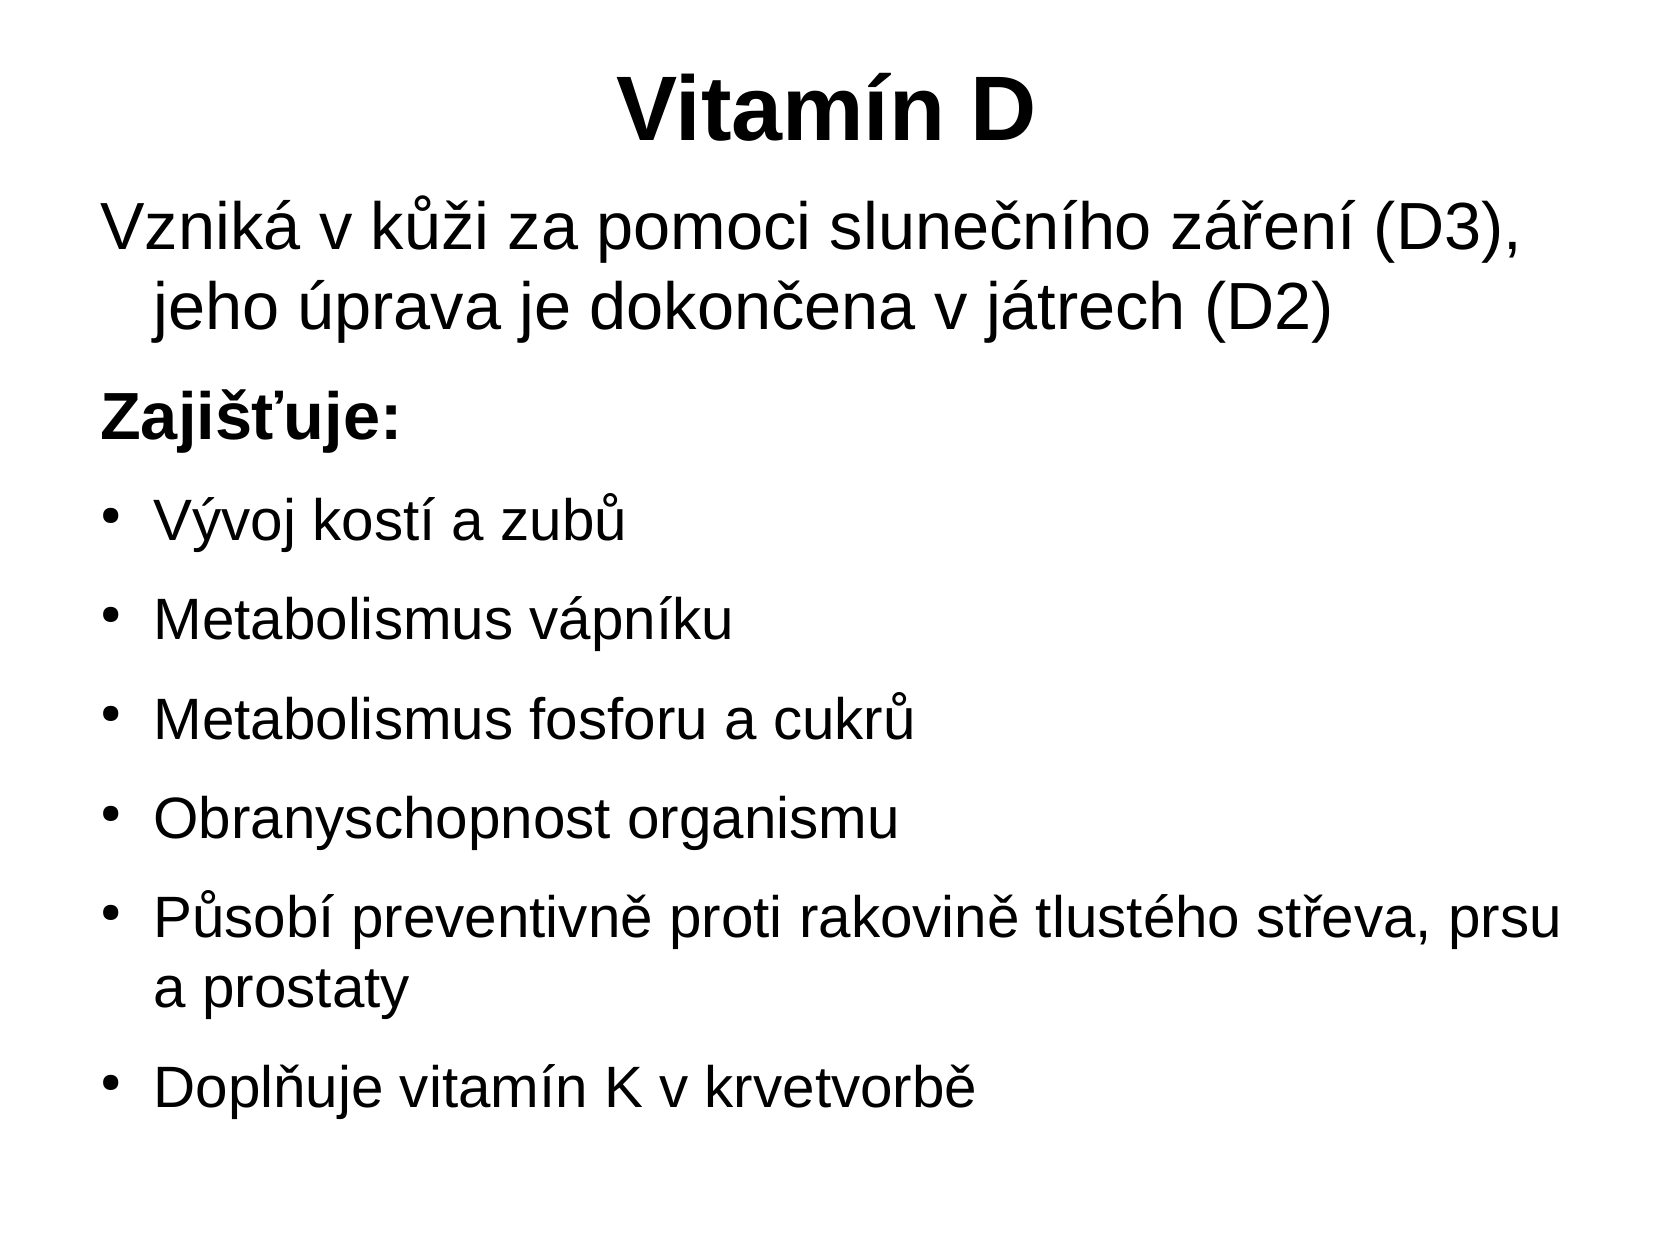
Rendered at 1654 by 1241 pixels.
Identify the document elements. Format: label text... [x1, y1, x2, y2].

list Vzniká v kůži za pomoci slunečního záření (D3), jeho úprava je dokončena v játrech (D2) Zajišťuje: Vývoj kostí a zubů Metabolismus vápníku Metabolismus fosforu a cukrů Obranyschopnost organismu Působí preventivně proti rakovině tlustého střeva, prsu a prostaty Doplňuje vitamín K v krvetvorbě [82, 183, 1571, 1002]
title Vitamín D [82, 0, 1571, 183]
